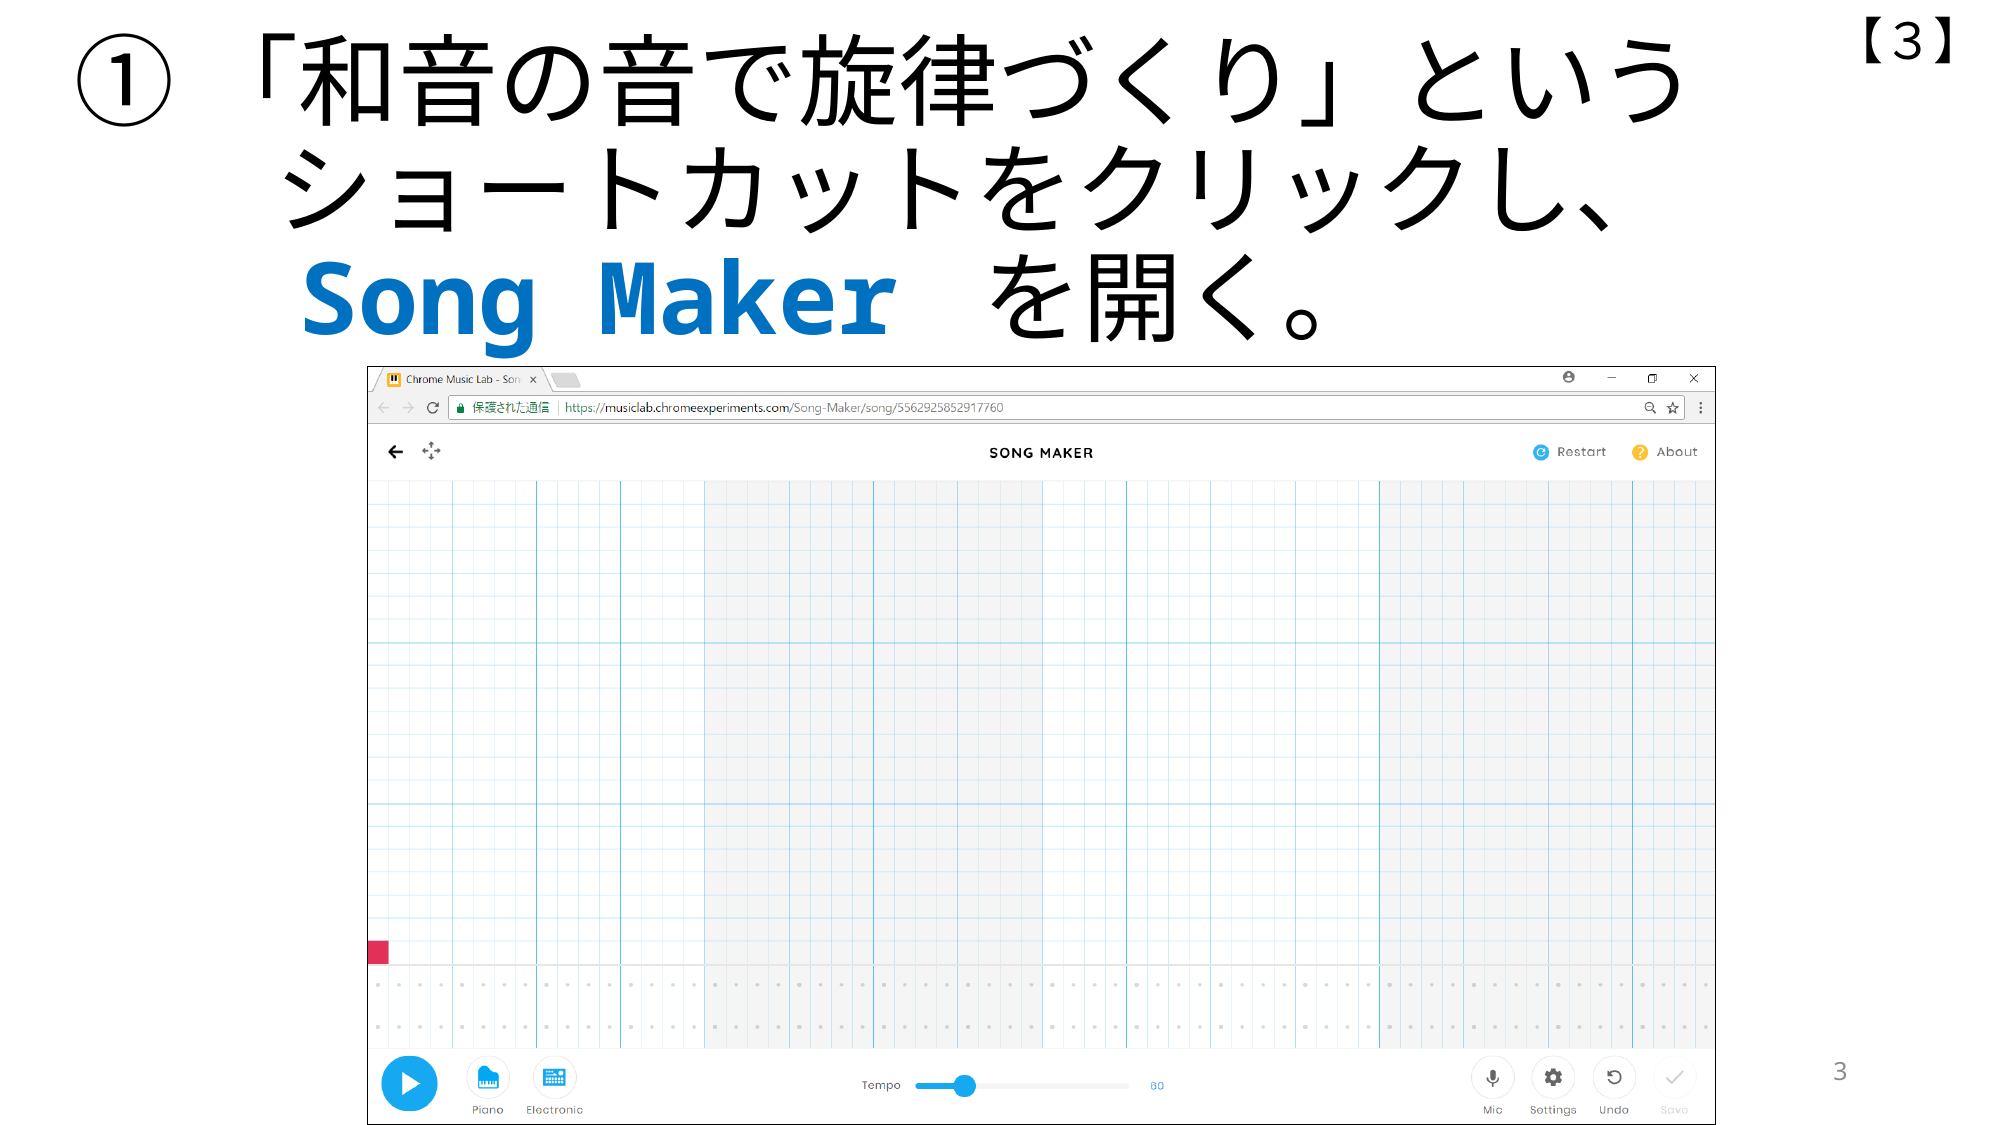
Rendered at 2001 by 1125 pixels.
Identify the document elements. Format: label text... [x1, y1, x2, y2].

text_box 【３】 [1818, 1, 2000, 77]
text_box ①「和音の音で旋律づくり」という ショートカットをクリックし、 Song Maker を開く。 [60, 2, 1743, 367]
picture [367, 366, 1716, 1125]
slide_number 3 [1716, 1042, 1863, 1103]
